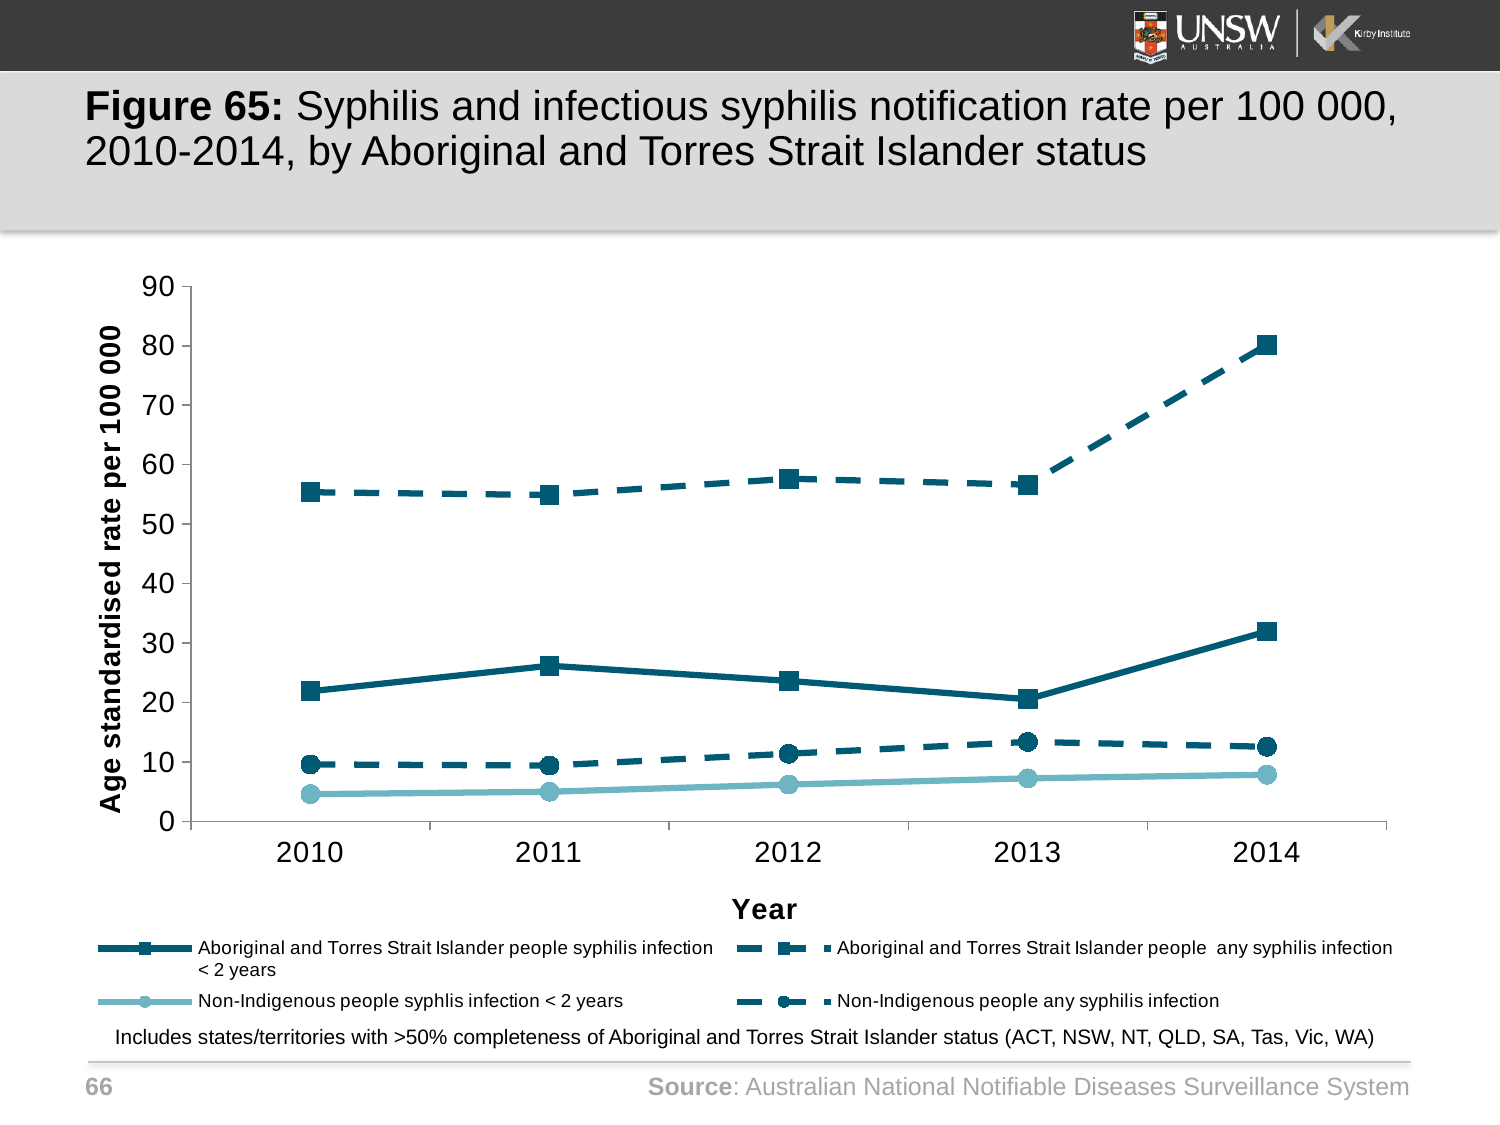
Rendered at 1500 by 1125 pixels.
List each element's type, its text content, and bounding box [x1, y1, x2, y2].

chart [84, 262, 1412, 1023]
picture [0, 0, 1500, 71]
text_box Includes states/territories with >50% completeness of Aboriginal and Torres Strait Islander status (ACT, NSW, NT, QLD, SA, Tas, Vic, WA) [100, 1016, 1424, 1057]
title Figure 65: Syphilis and infectious syphilis notification rate per 100 000, 2010-2014, by Aboriginal and Torres Strait Islander status [85, 84, 1412, 216]
list Source: Australian National Notifiable Diseases Surveillance System [262, 1070, 1412, 1112]
slide_number 66 [85, 1070, 195, 1112]
